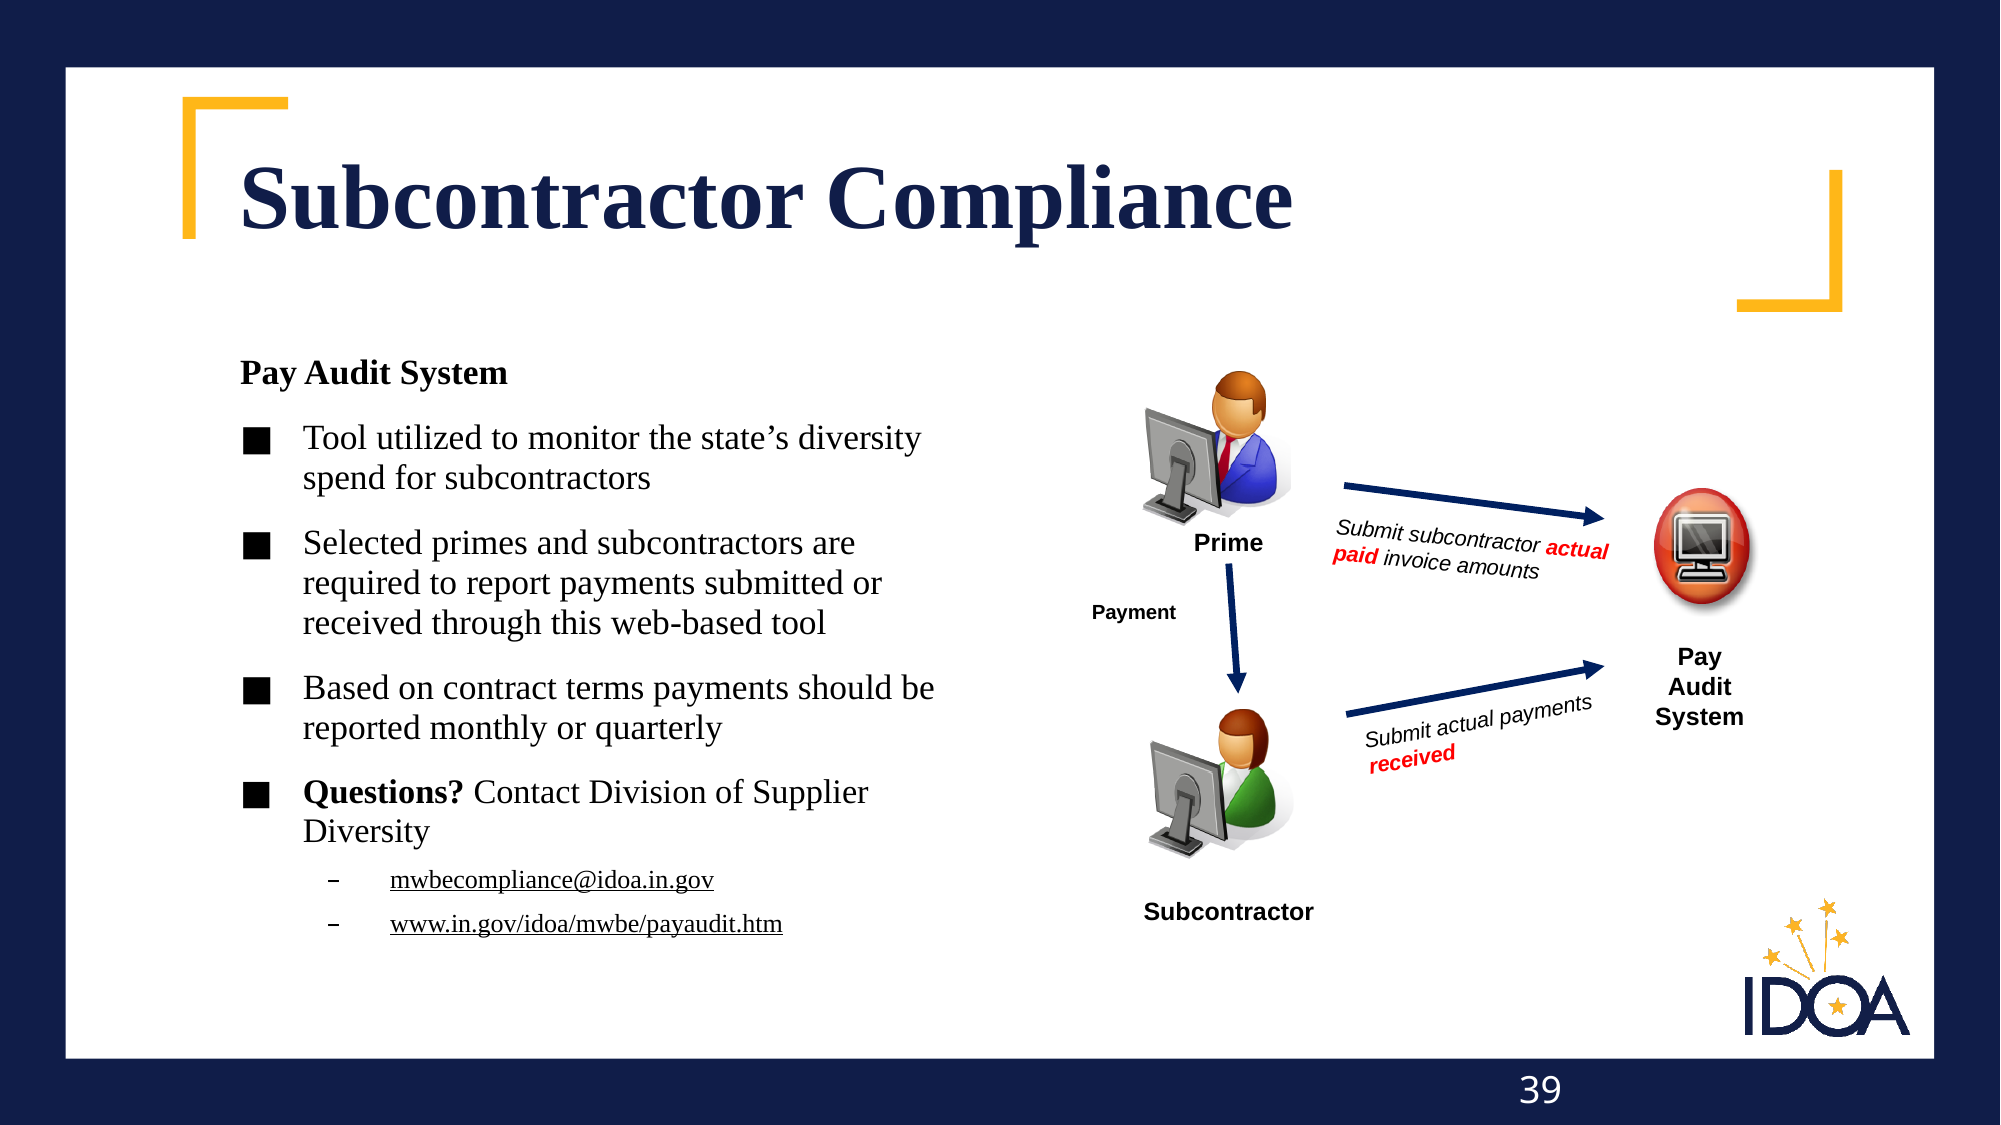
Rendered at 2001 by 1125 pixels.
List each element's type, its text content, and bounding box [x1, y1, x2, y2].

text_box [1077, 345, 1763, 941]
title Subcontractor Compliance [225, 142, 1800, 279]
list Pay Audit System Tool utilized to monitor the state’s diversity spend for subcontractors Selected primes and subcontractors are required to report payments submitted or received through this web-based tool Based on contract terms payments should be reported monthly or quarterly Questions? Contact Division of Supplier Diversity mwbecompliance@idoa.in.gov www.in.gov/idoa/mwbe/payaudit.htm [225, 345, 954, 1005]
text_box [1344, 485, 1605, 519]
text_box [1346, 665, 1605, 715]
slide_number 39 [1504, 1058, 1767, 1125]
picture [1702, 857, 1959, 1114]
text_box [1228, 570, 1239, 694]
